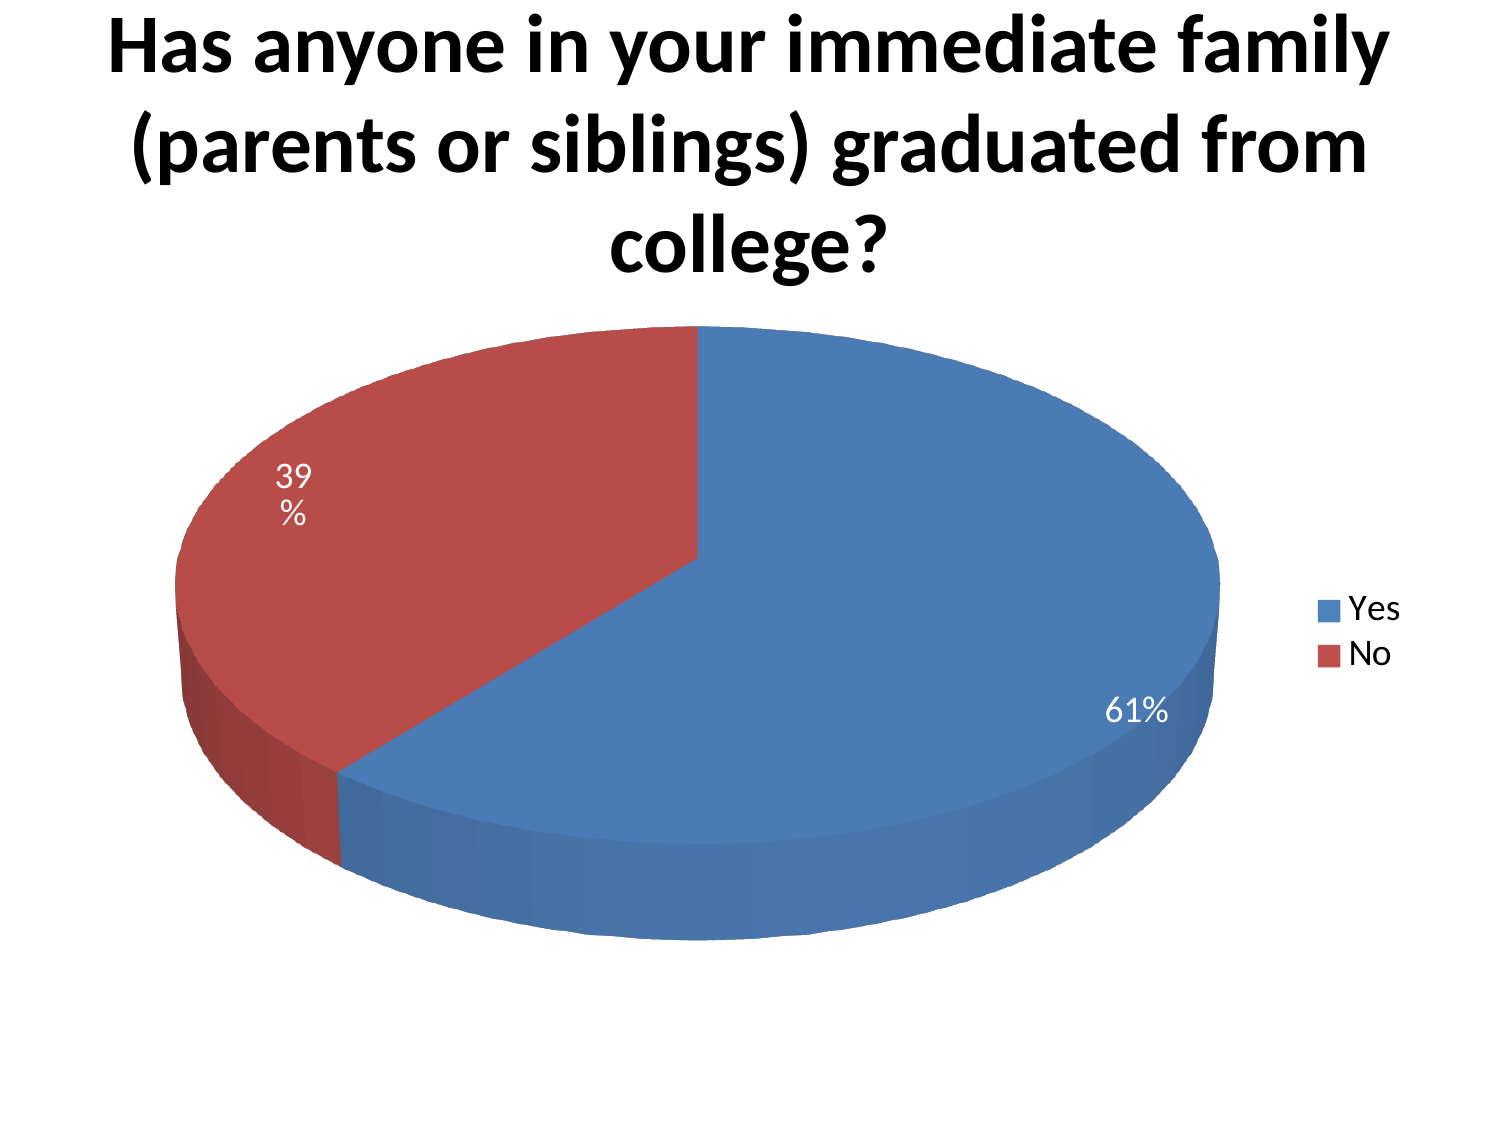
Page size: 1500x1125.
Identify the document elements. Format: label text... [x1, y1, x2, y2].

chart [74, 262, 1426, 1006]
title Has anyone in your immediate family (parents or siblings) graduated from college? [0, 45, 1500, 233]
